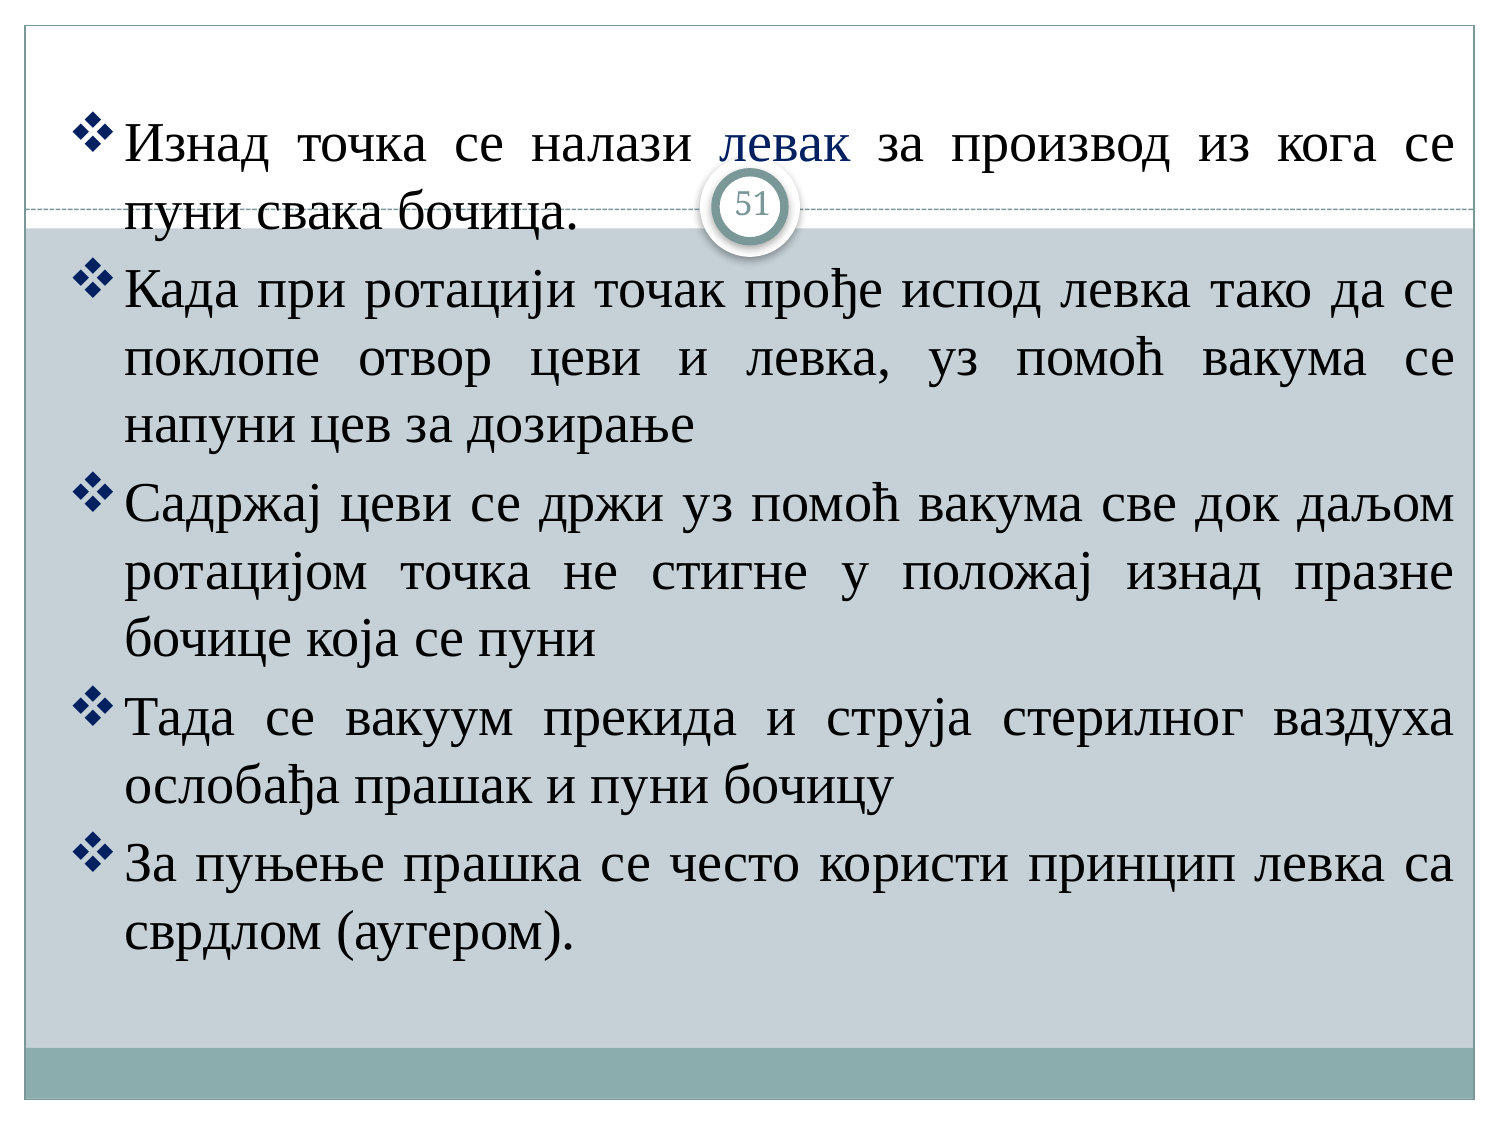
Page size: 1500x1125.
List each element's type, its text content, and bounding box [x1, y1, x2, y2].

slide_number 51 [715, 168, 791, 241]
text_box [1471, 54, 1500, 1060]
text_box Изнад точка се налази левак за производ из кога се пуни свака бочица. Када при ротацији точак прође испод левка тако да се поклопе отвор цеви и левка, уз помоћ вакума се напуни цев за дозирање Садржај цеви се држи уз помоћ вакума све док даљом ротацијом точка не стигне у положај изнад празне бочице која се пуни Тада се вакуум прекида и струја стерилног ваздуха ослобађа прашак и пуни бочицу За пуњење прашка се често користи принцип левка са сврдлом (аугером). [53, 19, 1471, 1125]
